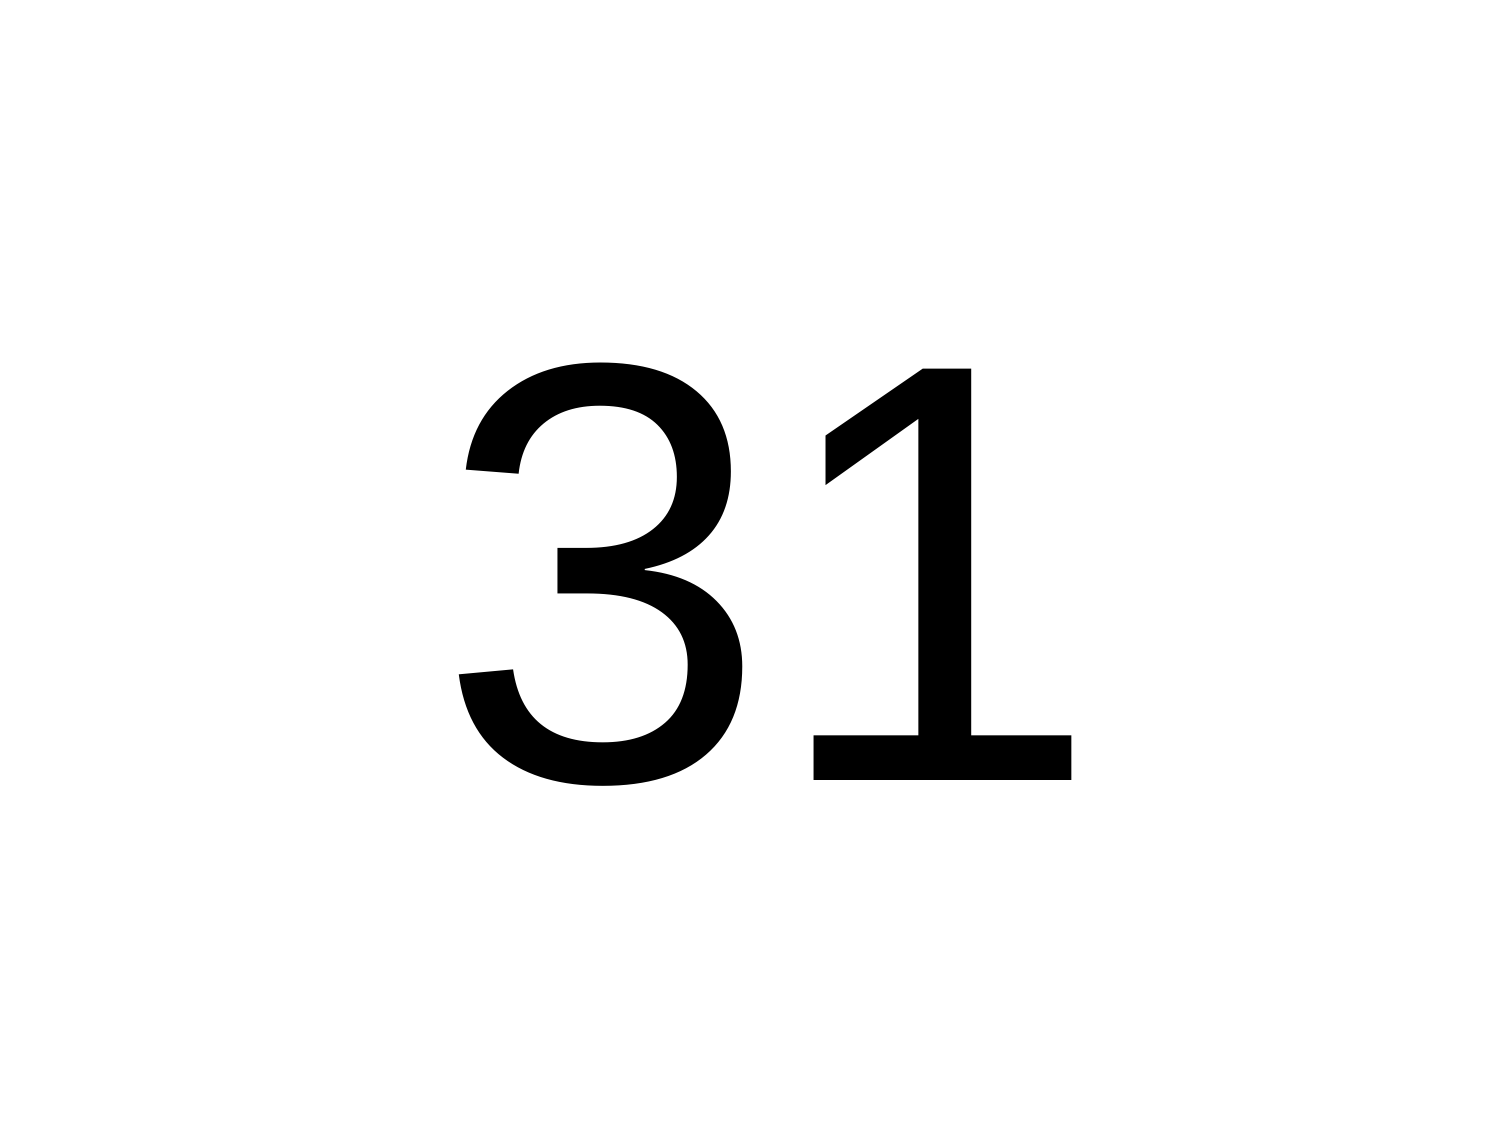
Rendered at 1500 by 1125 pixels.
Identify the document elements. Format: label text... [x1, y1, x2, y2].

text_box 31 [212, 174, 1325, 908]
